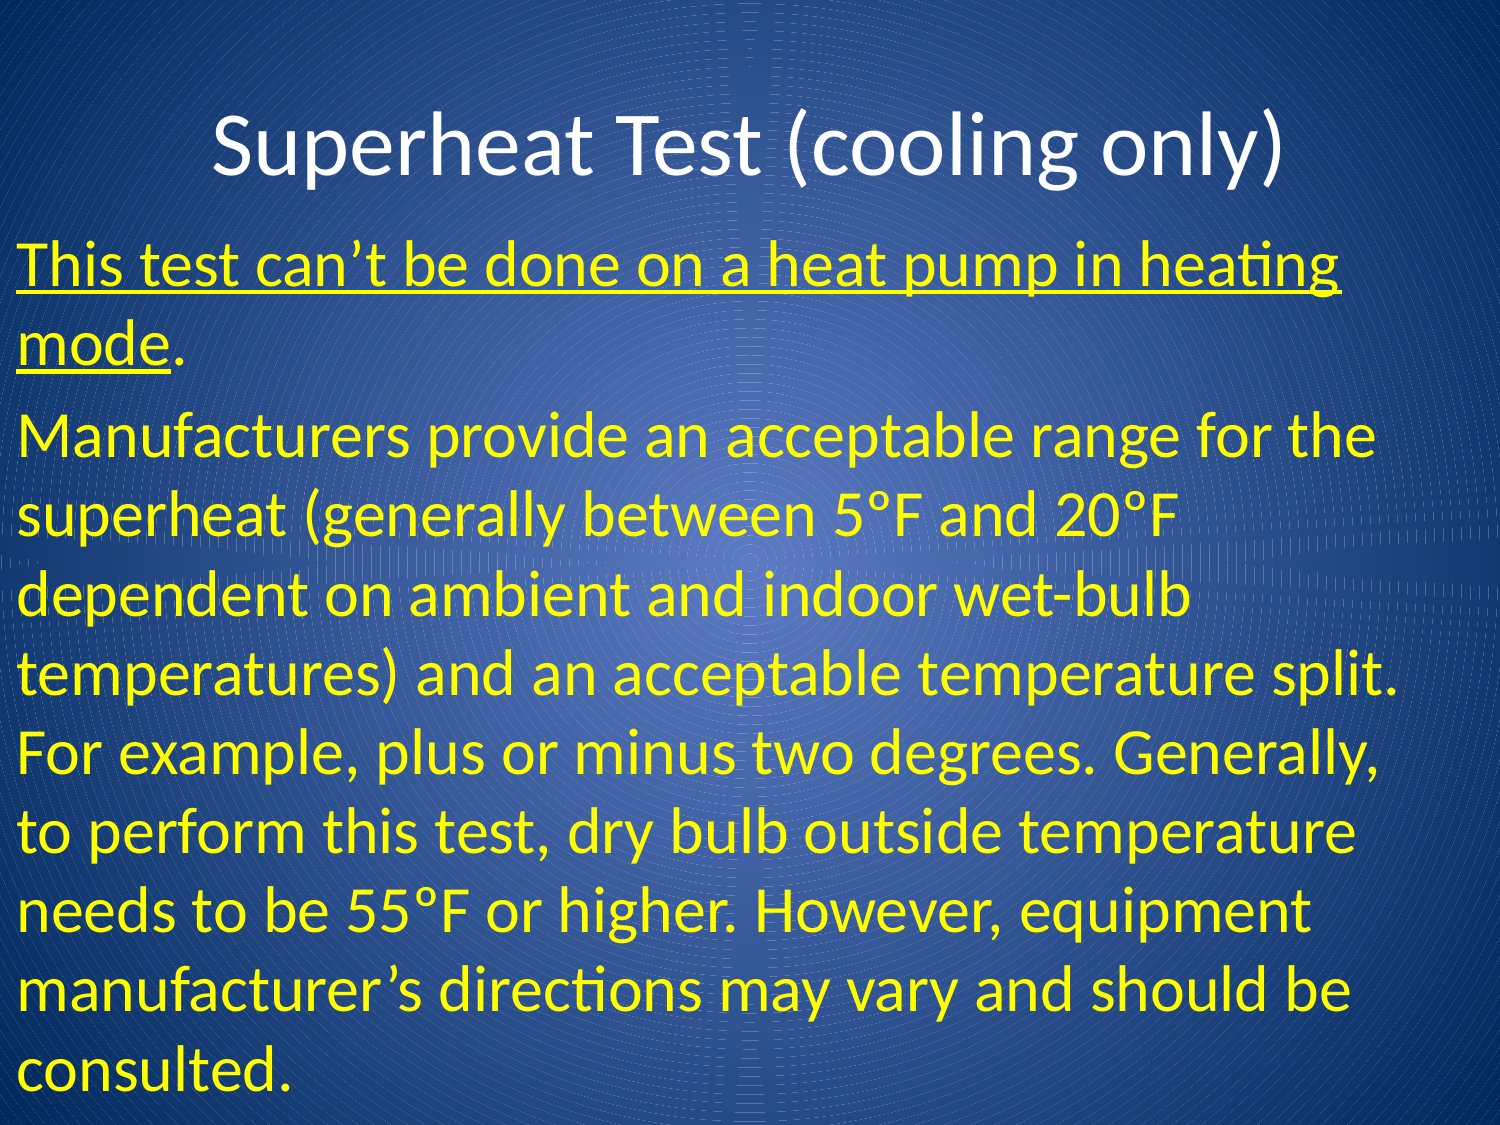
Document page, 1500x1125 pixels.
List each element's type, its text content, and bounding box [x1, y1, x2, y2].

title Superheat Test (cooling only) [75, 45, 1425, 212]
list This test can’t be done on a heat pump in heating mode. Manufacturers provide an acceptable range for the superheat (generally between 5ºF and 20ºF dependent on ambient and indoor wet-bulb temperatures) and an acceptable temperature split. For example, plus or minus two degrees. Generally, to perform this test, dry bulb outside temperature needs to be 55ºF or higher. However, equipment manufacturer’s directions may vary and should be consulted. [1, 212, 1452, 1113]
